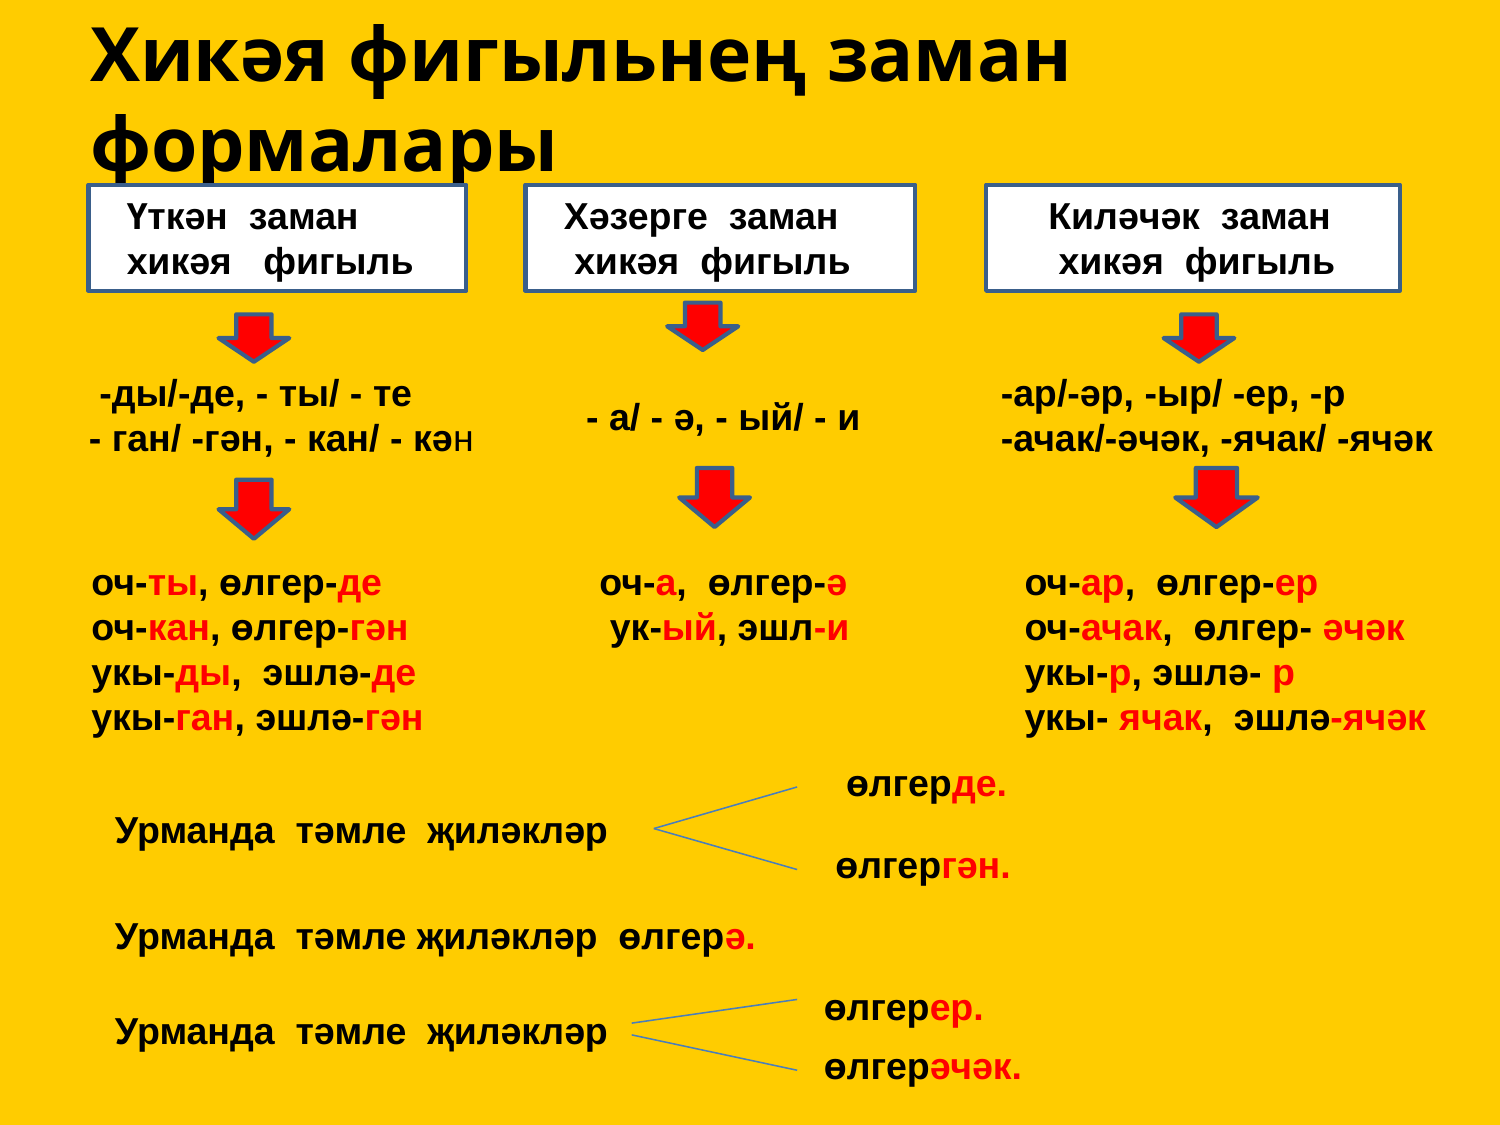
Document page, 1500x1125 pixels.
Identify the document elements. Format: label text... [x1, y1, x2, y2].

text_box Ү [86, 183, 468, 293]
text_box К [984, 183, 1402, 293]
text_box [1173, 465, 1260, 529]
text_box өлгерде. [820, 751, 1069, 812]
text_box [1161, 312, 1237, 361]
text_box - а/ - ә, - ый/ - и [560, 385, 904, 446]
text_box өлгергән. [820, 834, 1054, 894]
text_box Үткән заман хикәя фигыль [112, 184, 431, 290]
text_box -ды/-де, - ты/ - те - ган/ -гән, - кан/ - кән [53, 361, 491, 467]
text_box өлгерәчәк. [809, 1034, 1081, 1095]
text_box [216, 477, 292, 541]
text_box -ар/-әр, -ыр/ -ер, -р -ачак/-әчәк, -ячак/ -ячәк [986, 361, 1500, 467]
text_box [665, 300, 741, 352]
text_box Урманда тәмле җиләкләр [100, 798, 648, 859]
text_box [677, 465, 752, 529]
text_box өлгерер. [809, 976, 1022, 1034]
text_box ъъъъ [523, 183, 917, 293]
text_box Киләчәк заман хикәя фигыль [1033, 184, 1382, 290]
text_box [216, 312, 292, 361]
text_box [653, 828, 798, 870]
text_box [631, 1034, 798, 1071]
text_box оч-ты, өлгер-де оч-кан, өлгер-гән укы-ды, эшлә-де укы-ган, эшлә-гән [76, 550, 479, 746]
text_box Хәзерге заман хикәя фигыль [549, 184, 869, 290]
title Хикәя фигыльнең заман формалары [75, 45, 1447, 149]
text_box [653, 786, 798, 828]
text_box оч-а, өлгер-ә ук-ый, эшл-и [584, 550, 868, 656]
text_box оч-ар, өлгер-ер оч-ачак, өлгер- әчәк укы-р, эшлә- р укы- ячак, эшлә-ячәк [1009, 550, 1448, 746]
text_box Урманда тәмле җиләкләр [100, 999, 644, 1105]
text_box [631, 999, 798, 1024]
text_box Урманда тәмле җиләкләр өлгерә. [100, 904, 975, 965]
